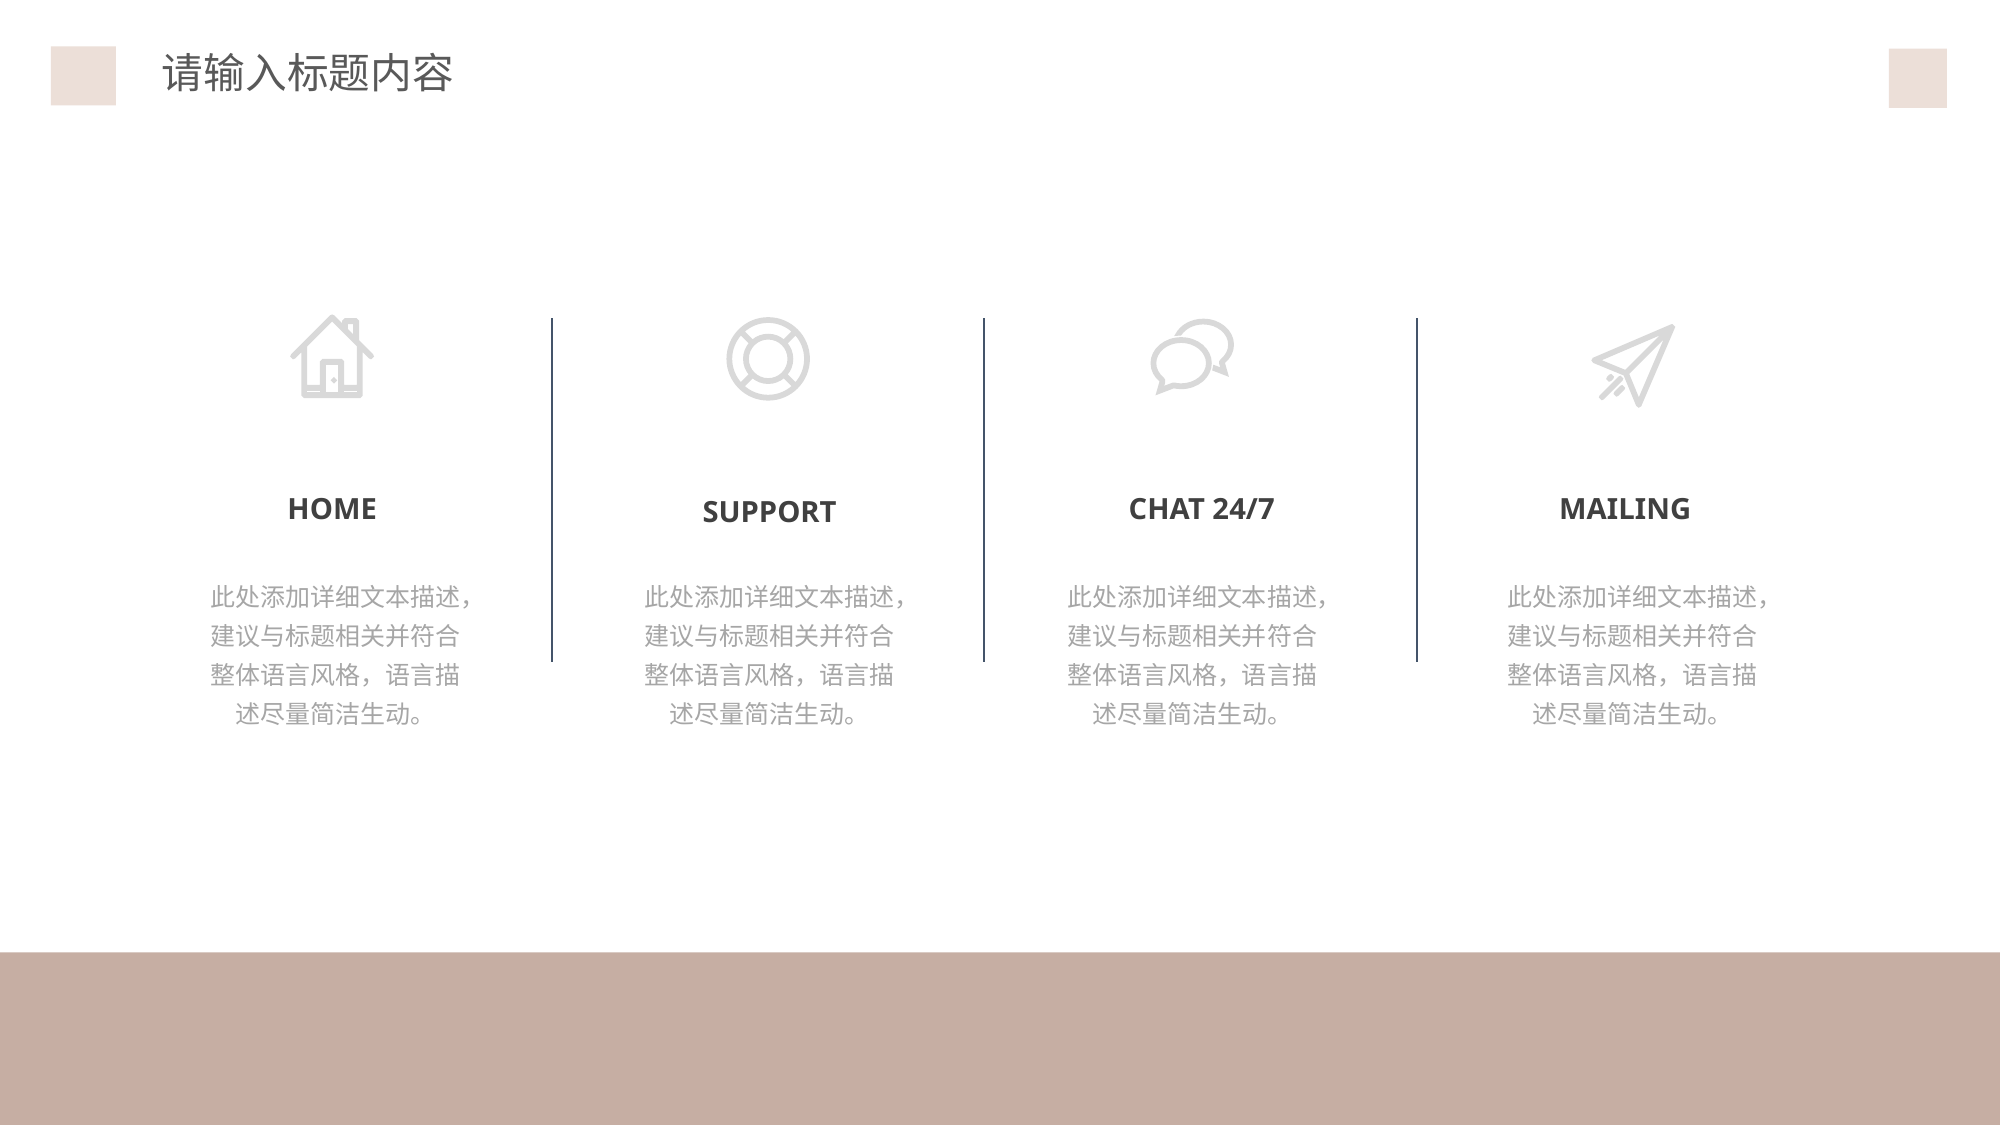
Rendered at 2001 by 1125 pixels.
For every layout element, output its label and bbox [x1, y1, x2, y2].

text_box [50, 39, 1948, 108]
text_box [189, 565, 1779, 738]
text_box [0, 951, 2000, 1125]
text_box [243, 269, 1722, 536]
